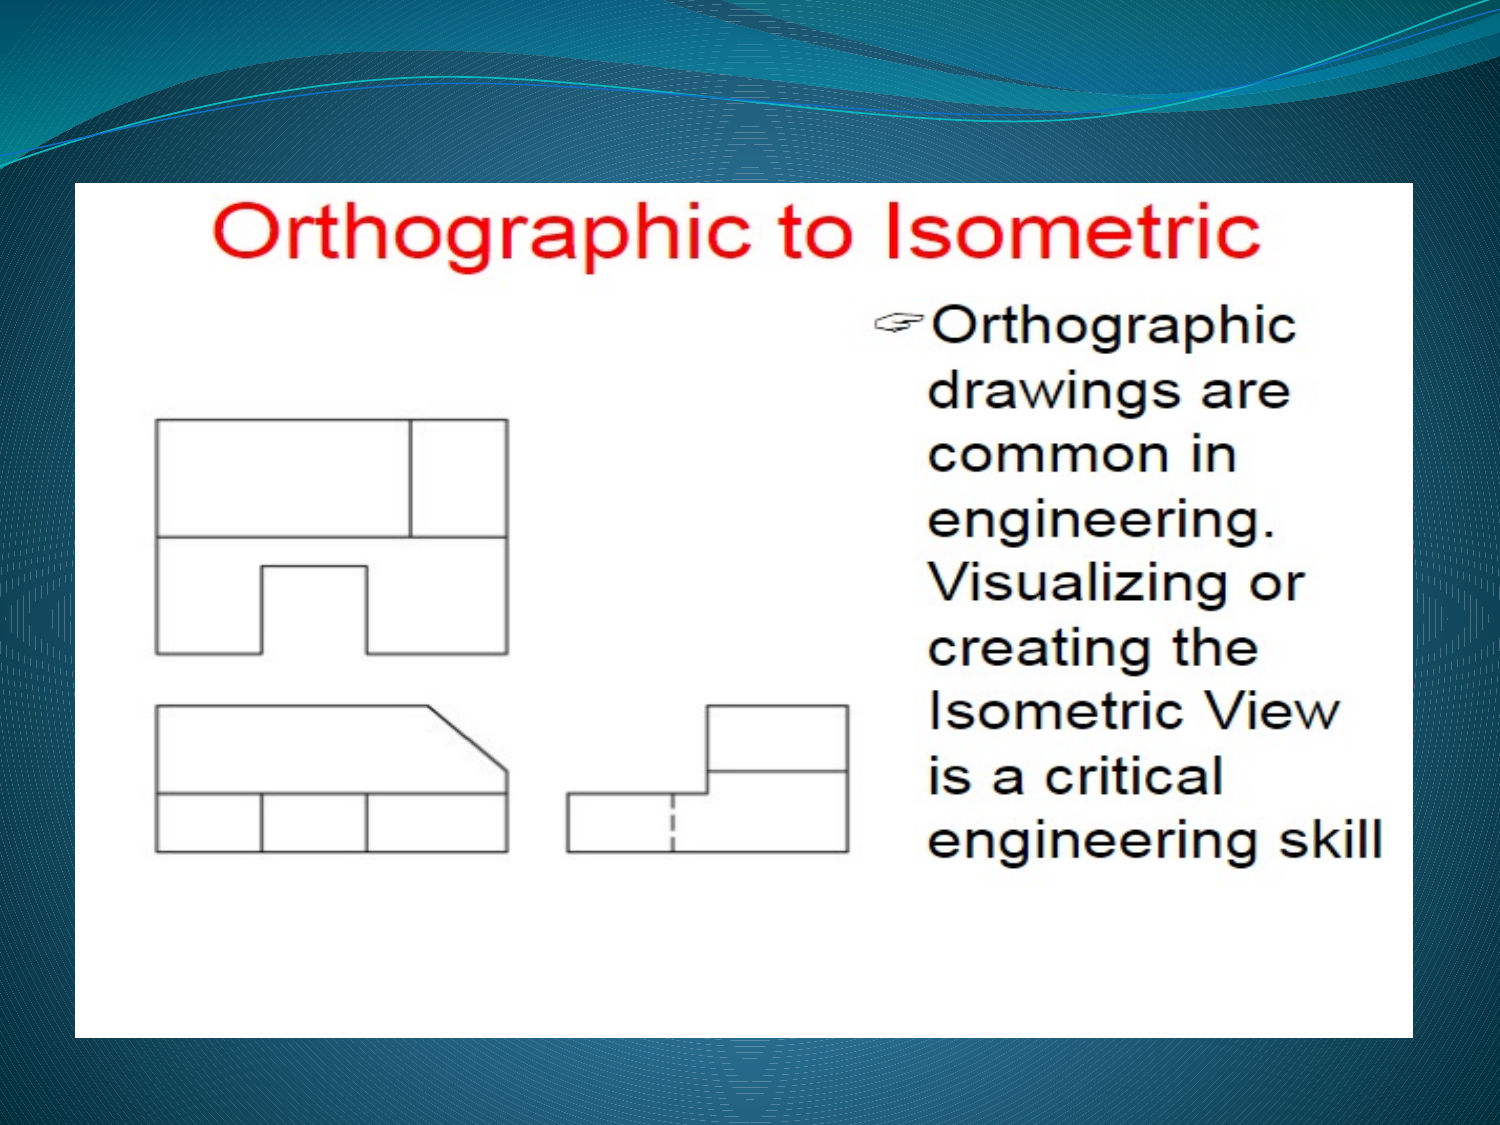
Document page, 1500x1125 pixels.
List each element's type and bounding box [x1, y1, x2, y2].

picture [74, 183, 1413, 1038]
